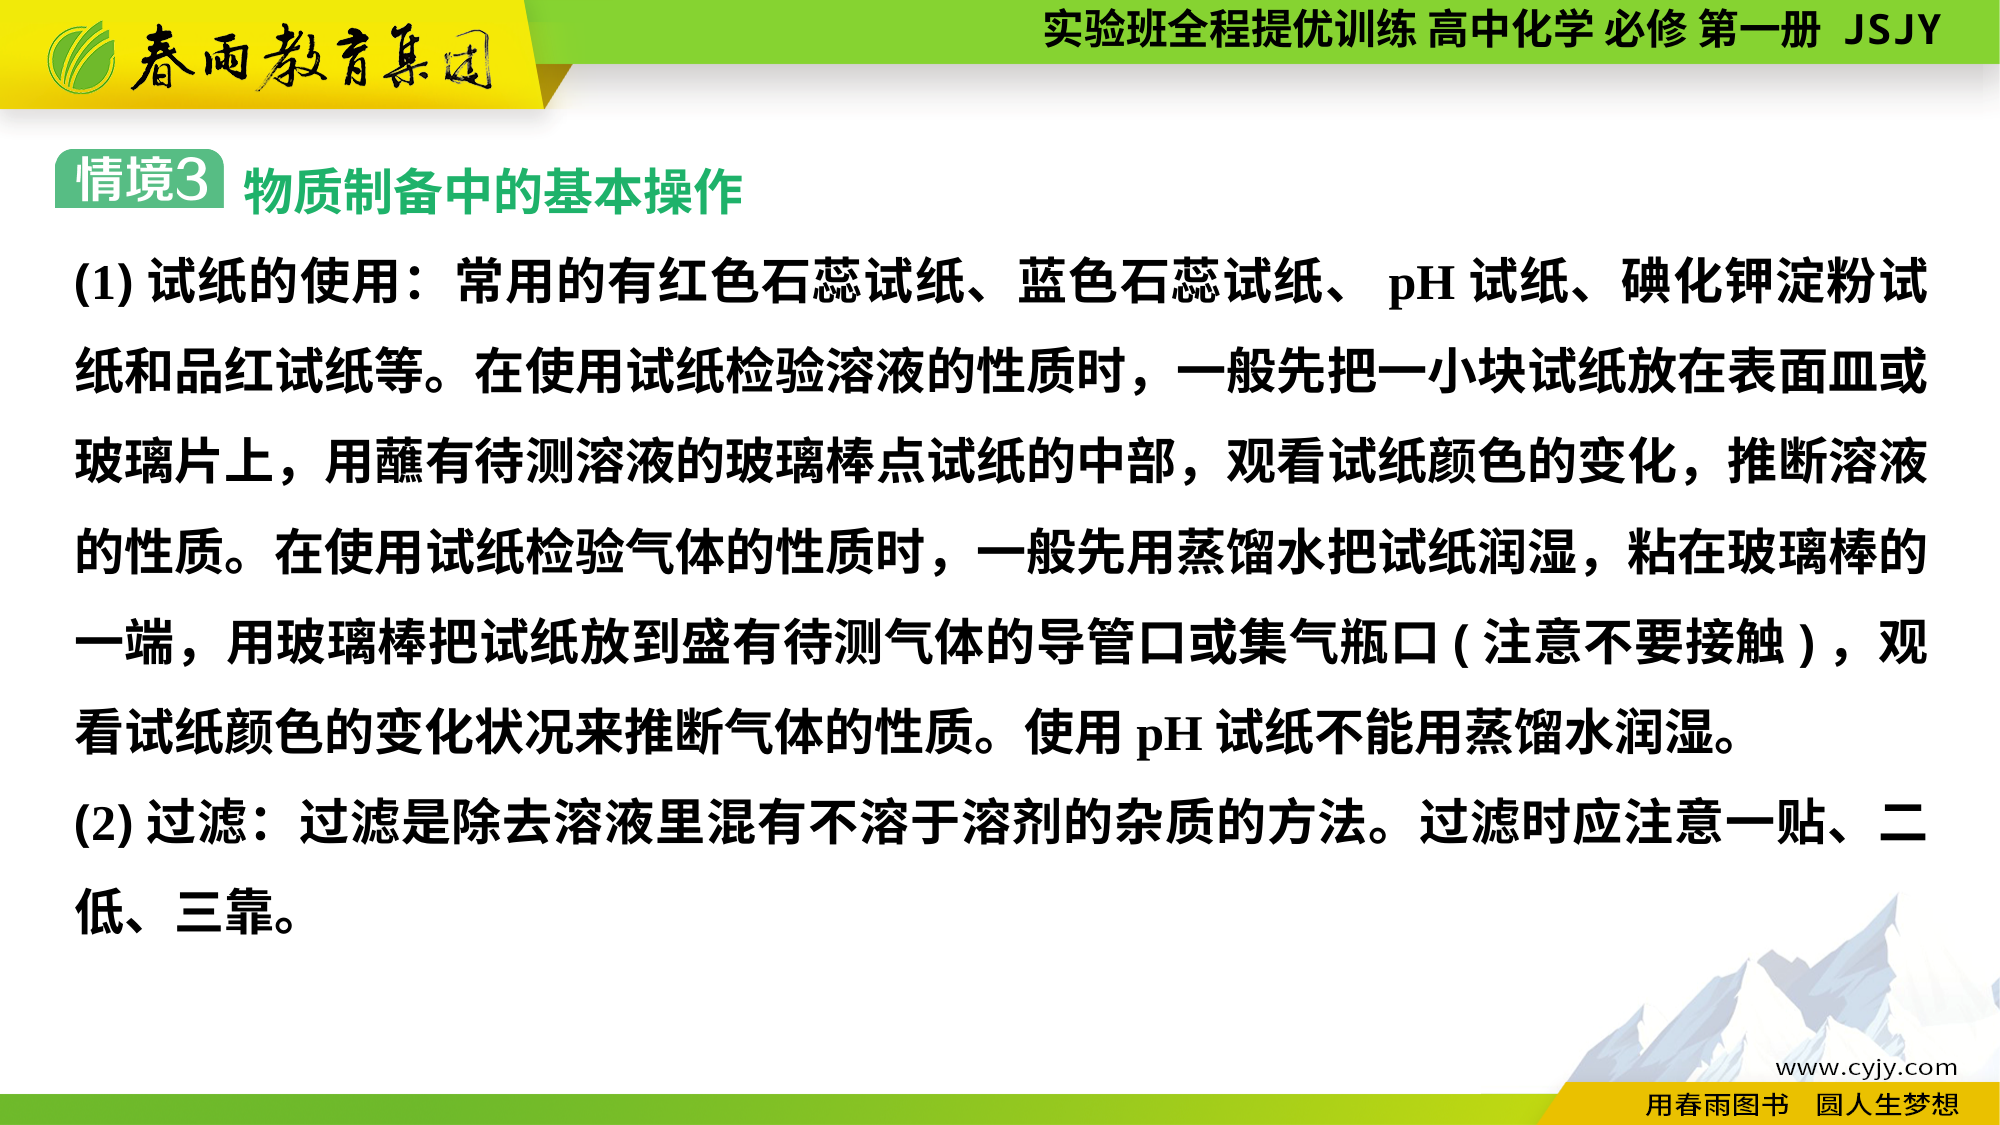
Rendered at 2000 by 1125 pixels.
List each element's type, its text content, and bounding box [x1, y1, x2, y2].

picture [0, 0, 2000, 1125]
list 物质制备中的基本操作 (1)试纸的使用：常用的有红色石蕊试纸、蓝色石蕊试纸、pH试纸、碘化钾淀粉试纸和品红试纸等。在使用试纸检验溶液的性质时，一般先把一小块试纸放在表面皿或玻璃片上，用蘸有待测溶液的玻璃棒点试纸的中部，观看试纸颜色的变化，推断溶液的性质。在使用试纸检验气体的性质时，一般先用蒸馏水把试纸润湿，粘在玻璃棒的一端，用玻璃棒把试纸放到盛有待测气体的导管口或集气瓶口(注意不要接触)，观看试纸颜色的变化状况来推断气体的性质。使用pH试纸不能用蒸馏水润湿。 (2)过滤：过滤是除去溶液里混有不溶于溶剂的杂质的方法。过滤时应注意一贴、二低、三靠。 [59, 122, 1944, 956]
